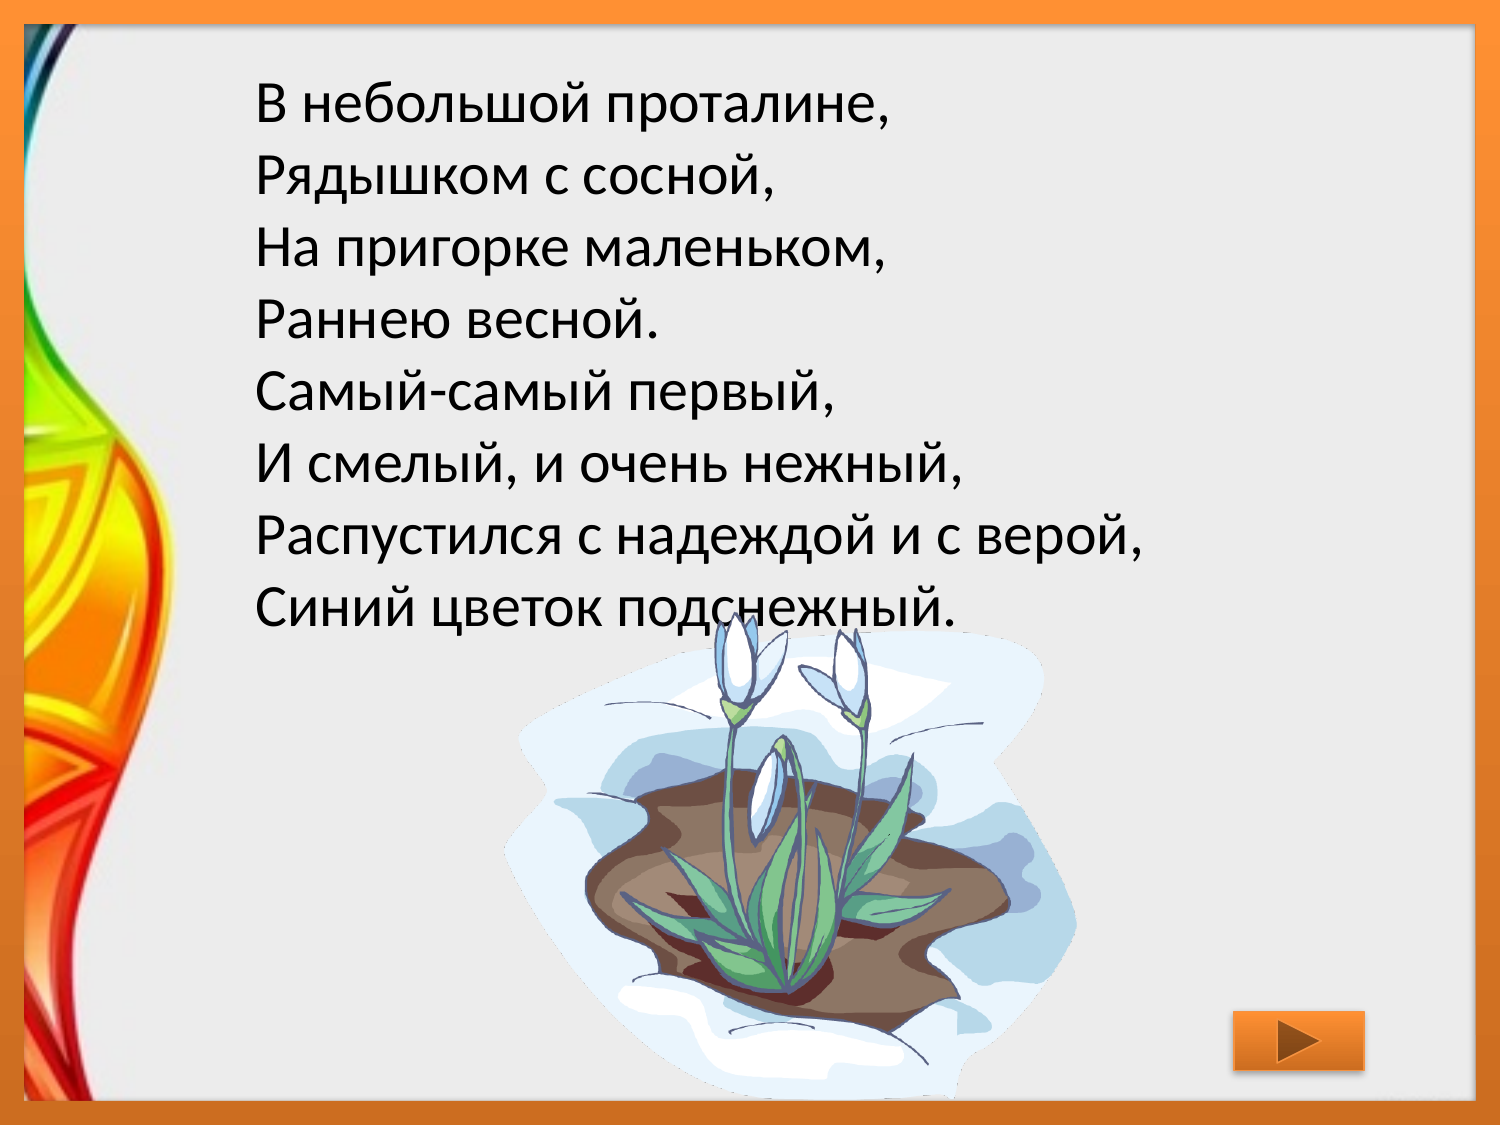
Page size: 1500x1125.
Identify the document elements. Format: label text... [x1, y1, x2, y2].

picture [24, 24, 1475, 1102]
text_box [1233, 1011, 1365, 1071]
list В небольшой проталине, Рядышком с сосной, На пригорке маленьком, Раннею весной. Самый-самый первый, И смелый, и очень нежный, Распустился с надеждой и с верой, Синий цветок подснежный. [240, 54, 1199, 657]
